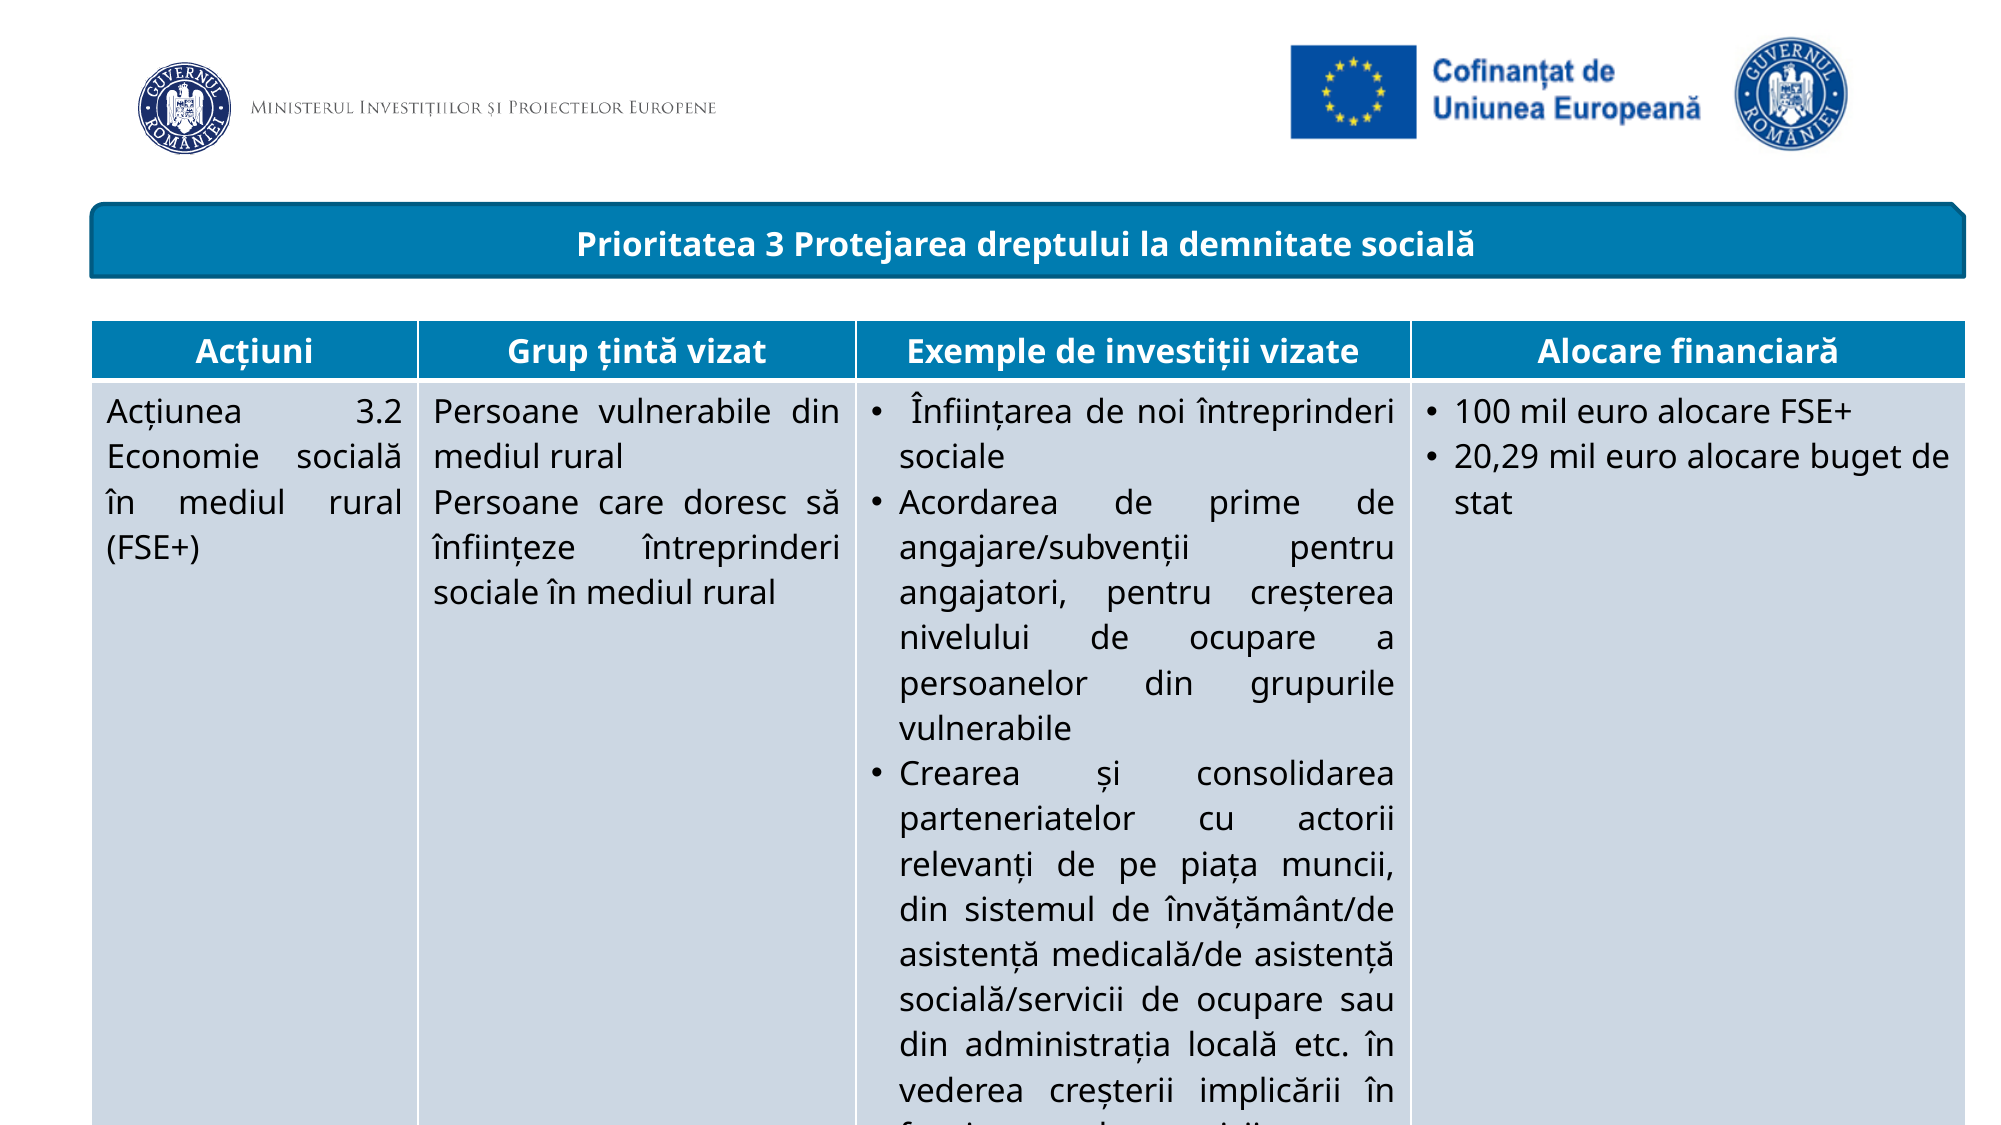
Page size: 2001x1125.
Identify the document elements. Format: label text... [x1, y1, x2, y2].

table_header Alocare financiară [1412, 321, 1965, 378]
table_header Grup țintă vizat [419, 321, 855, 378]
table_header Exemple de investiții vizate [857, 321, 1410, 378]
table_header Acțiuni [92, 321, 417, 378]
text_box Prioritatea 3 Protejarea dreptului la demnitate socială [89, 201, 1967, 279]
table_cell Persoane vulnerabile din mediul rural Persoane care doresc să înființeze întreprinderi sociale în mediul rural [419, 383, 855, 1125]
table_cell 100 mil euro alocare FSE+ 20,29 mil euro alocare buget de stat [1412, 383, 1965, 1125]
picture [1250, 0, 1867, 199]
picture [133, 57, 814, 156]
table_cell Înființarea de noi întreprinderi sociale Acordarea de prime de angajare/subvenții pentru angajatori, pentru creșterea nivelului de ocupare a persoanelor din grupurile vulnerabile Crearea și consolidarea parteneriatelor cu actorii relevanți de pe piața muncii, din sistemul de învățământ/de asistență medicală/de asistență socială/servicii de ocupare sau din administrația locală etc. în vederea creșterii implicării în furnizarea de servicii pentru grupurile vulnerabile. [857, 383, 1410, 1125]
table_cell Acțiunea 3.2 Economie socială în mediul rural (FSE+) [92, 383, 417, 1125]
